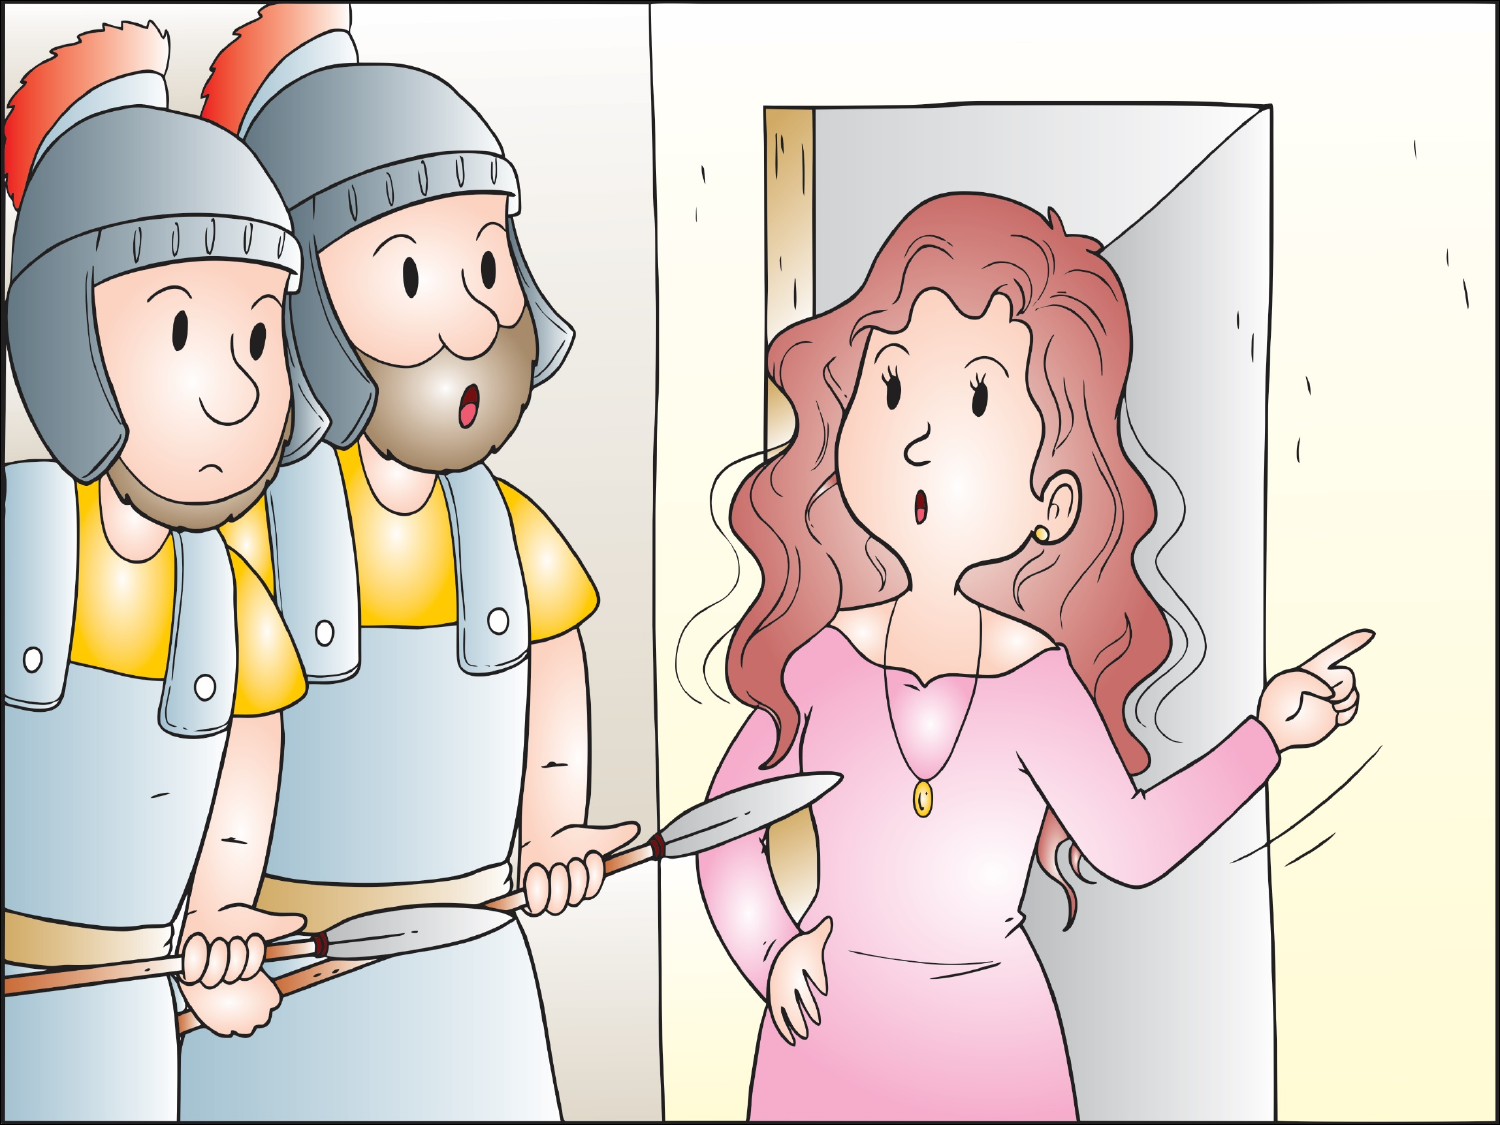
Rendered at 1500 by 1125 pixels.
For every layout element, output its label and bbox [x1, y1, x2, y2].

list [0, 0, 1500, 1125]
